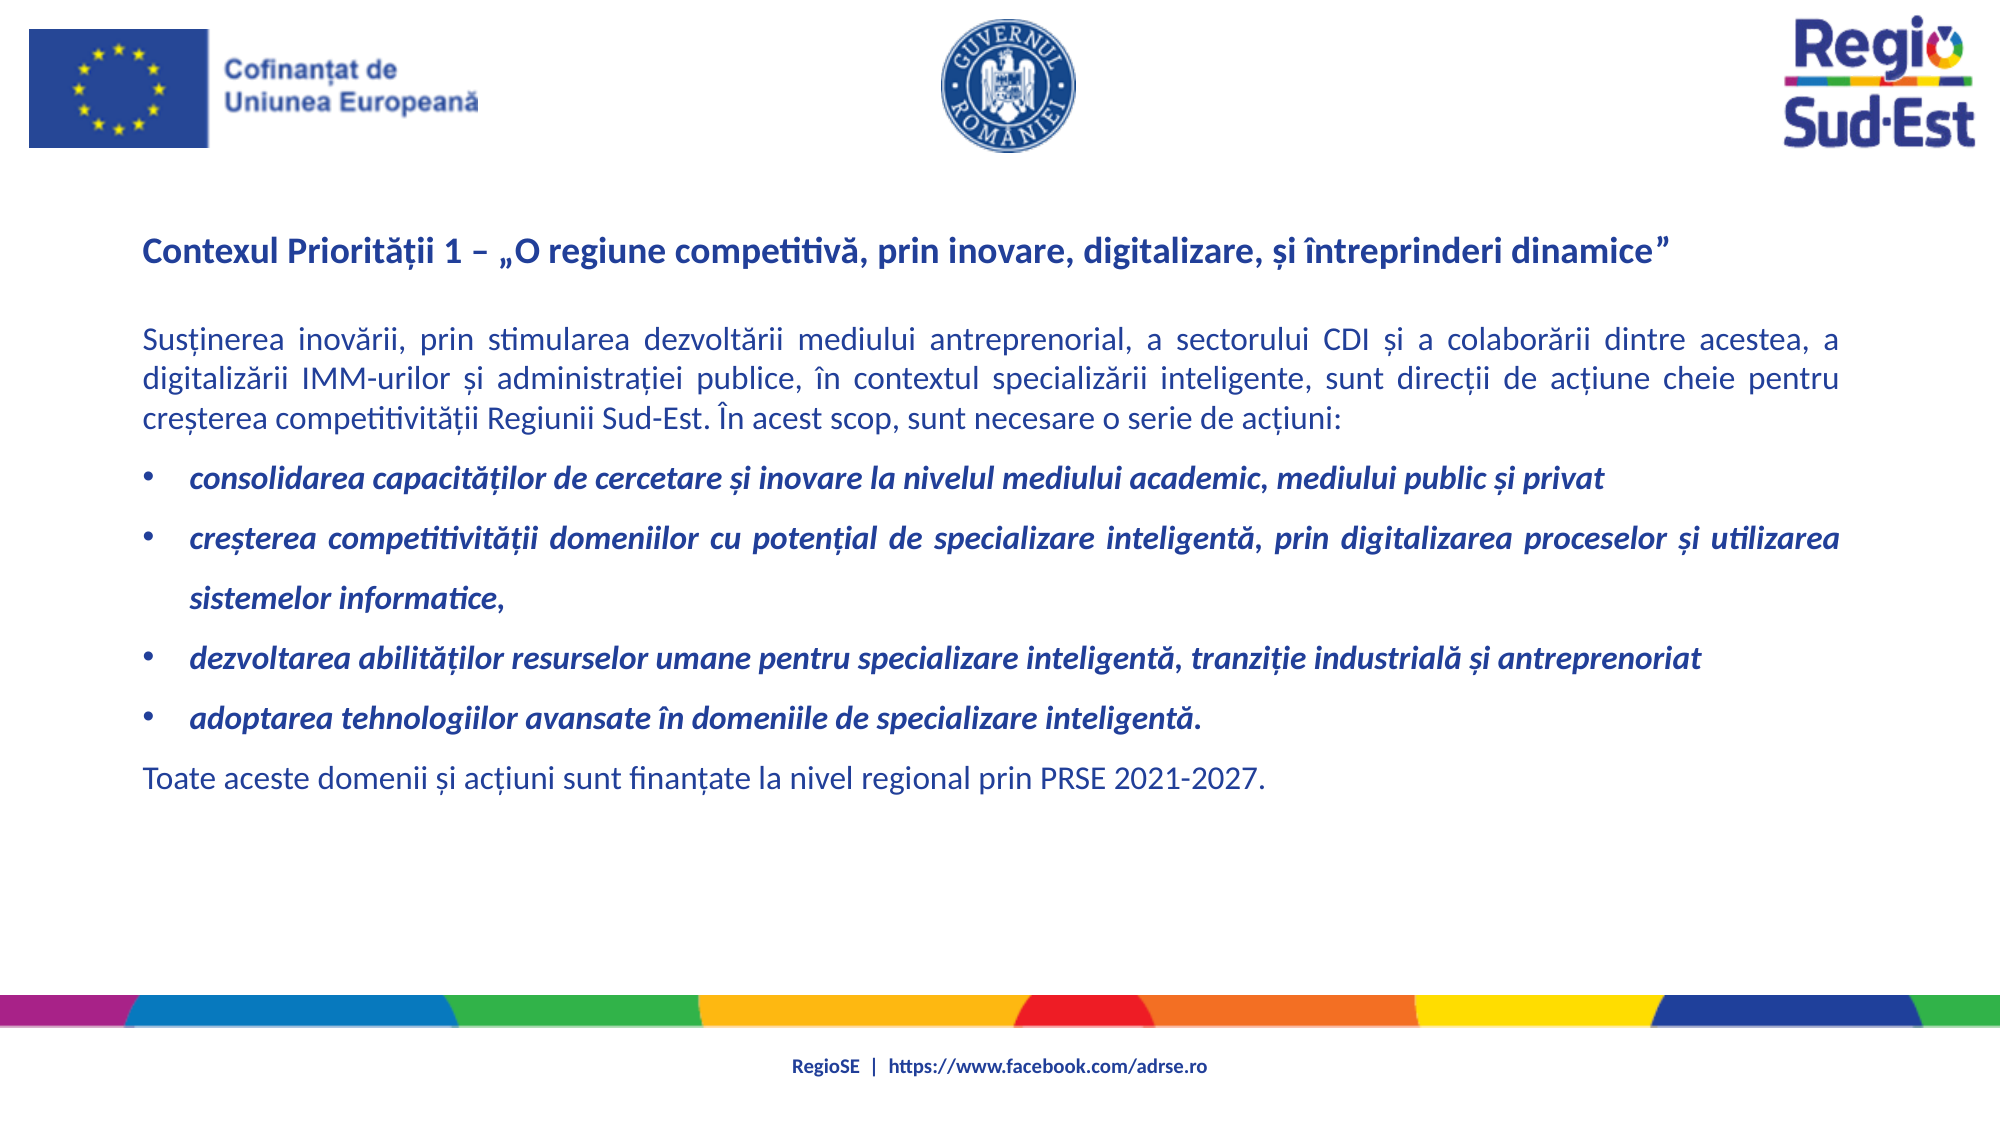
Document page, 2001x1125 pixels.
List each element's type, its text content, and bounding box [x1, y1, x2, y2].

picture [28, 28, 478, 148]
picture [0, 995, 2000, 1029]
text_box Contexul Priorității 1 – „O regiune competitivă, prin inovare, digitalizare, și întreprinderi dinamice” [127, 219, 1742, 279]
picture [941, 19, 1076, 153]
text_box RegioSE | https://www.facebook.com/adrse.ro [776, 1029, 1223, 1085]
picture [1759, 0, 2000, 220]
subtitle Susținerea inovării, prin stimularea dezvoltării mediului antreprenorial, a sectorului CDI și a colaborării dintre acestea, a digitalizării IMM-urilor și administrației publice, în contextul specializării inteligente, sunt direcții de acțiune cheie pentru creșterea competitivității Regiunii Sud-Est. În acest scop, sunt necesare o serie de acțiuni: consolidarea capacităților de cercetare și inovare la nivelul mediului academic, mediului public și privat creșterea competitivității domeniilor cu potențial de specializare inteligentă, prin digitalizarea proceselor și utilizarea sistemelor informatice, dezvoltarea abilităților resurselor umane pentru specializare inteligentă, tranziție industrială și antreprenoriat adoptarea tehnologiilor avansate în domeniile de specializare inteligentă. Toate aceste domenii și acțiuni sunt finanțate la nivel regional prin PRSE 2021-2027. [127, 309, 1858, 864]
